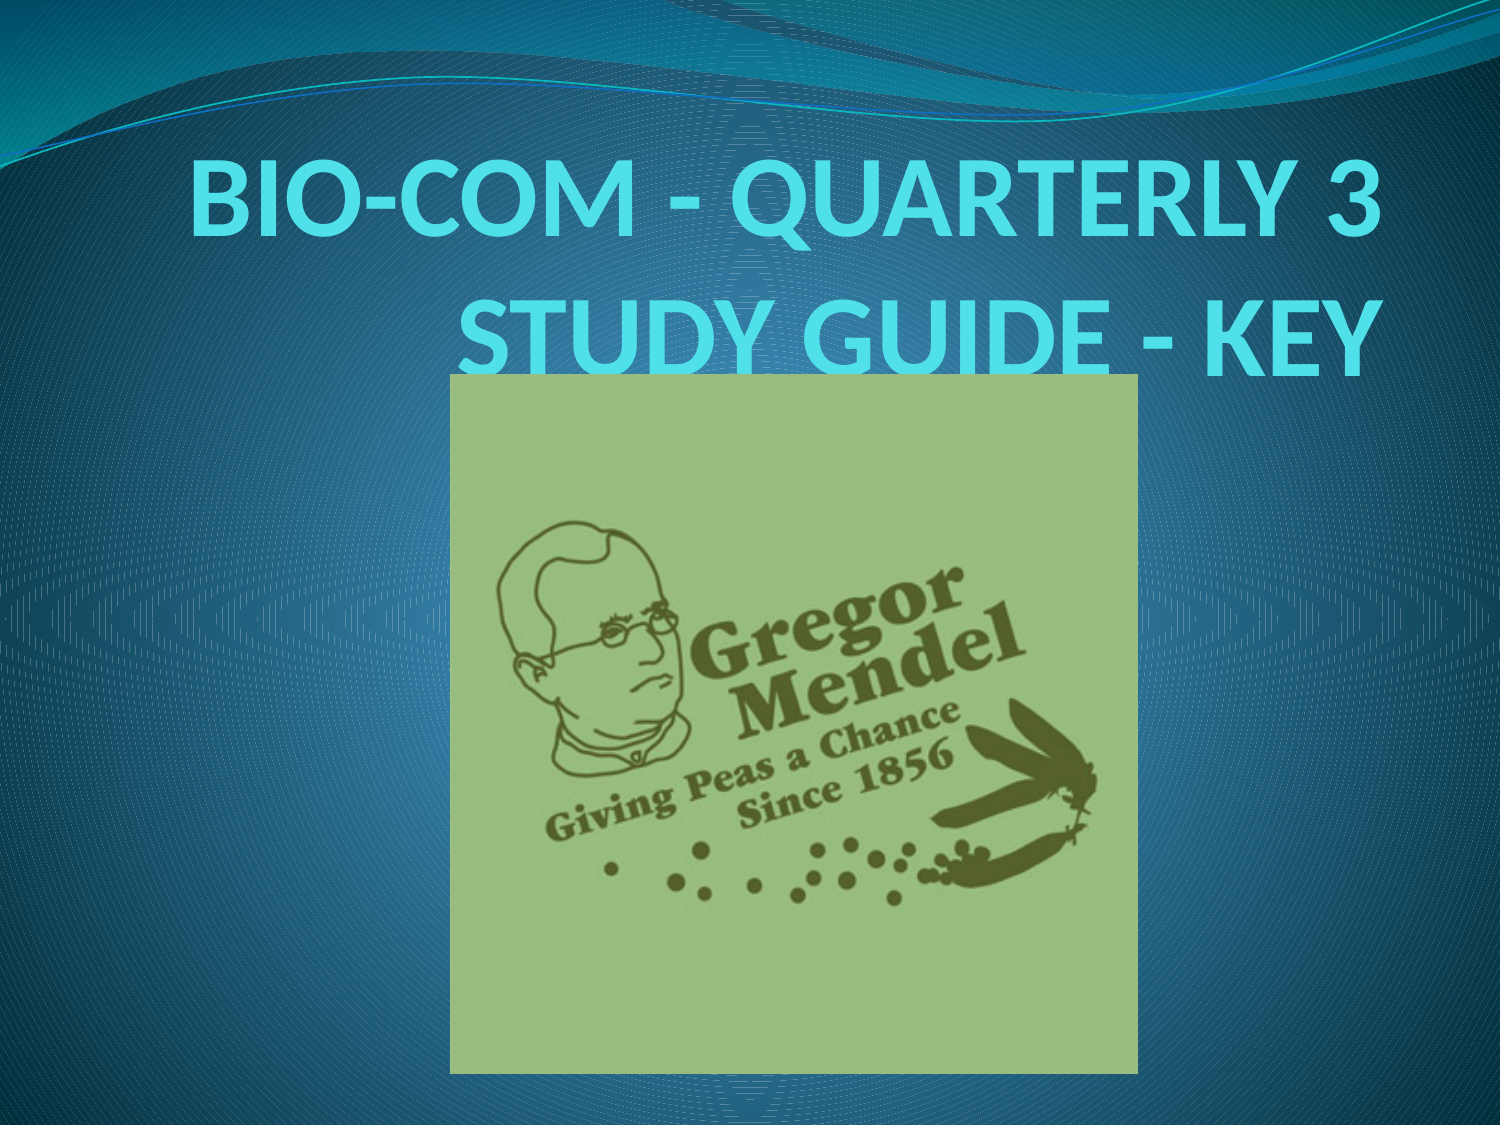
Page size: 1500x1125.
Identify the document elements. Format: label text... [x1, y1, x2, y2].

table_cell BR [1138, 376, 1144, 400]
table_cell BR [442, 375, 449, 400]
title BIO-COM - QUARTERLY 3 STUDY GUIDE - KEY [112, 50, 1388, 400]
picture [449, 374, 1138, 1074]
